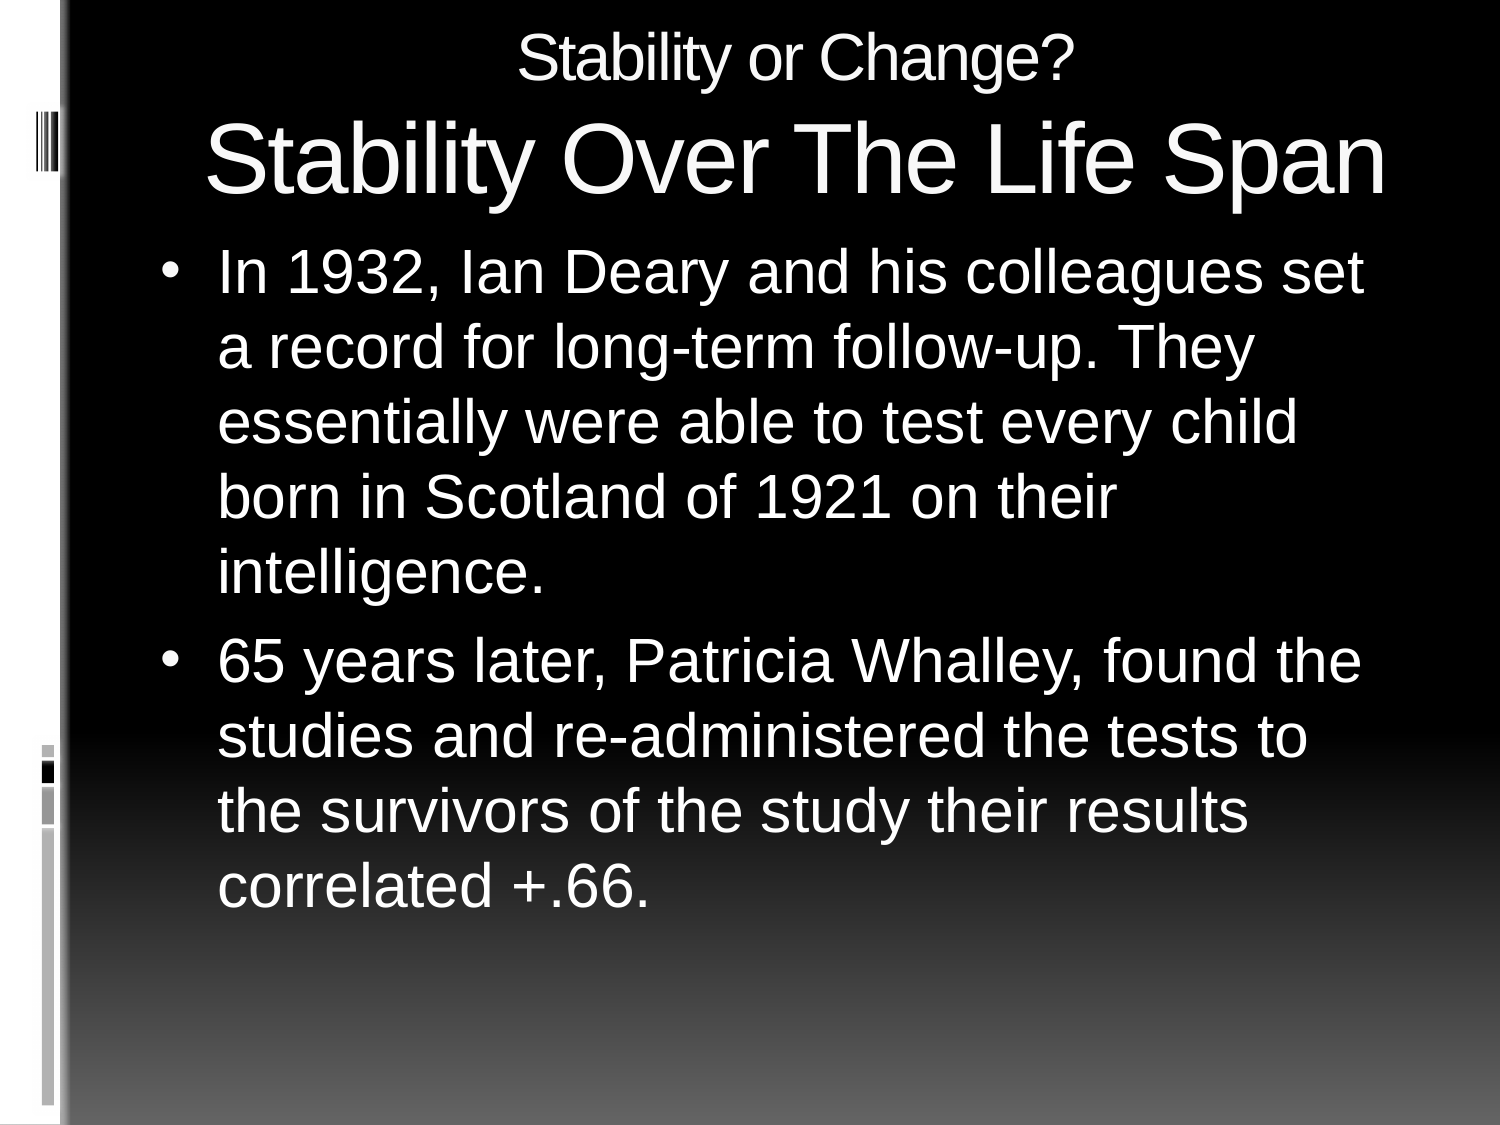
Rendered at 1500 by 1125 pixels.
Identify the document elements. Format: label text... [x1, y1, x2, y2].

list In 1932, Ian Deary and his colleagues set a record for long-term follow-up. They essentially were able to test every child born in Scotland of 1921 on their intelligence. 65 years later, Patricia Whalley, found the studies and re-administered the tests to the survivors of the study their results correlated +.66. [134, 223, 1425, 1019]
title Stability or Change? Stability Over The Life Span [153, 6, 1440, 316]
